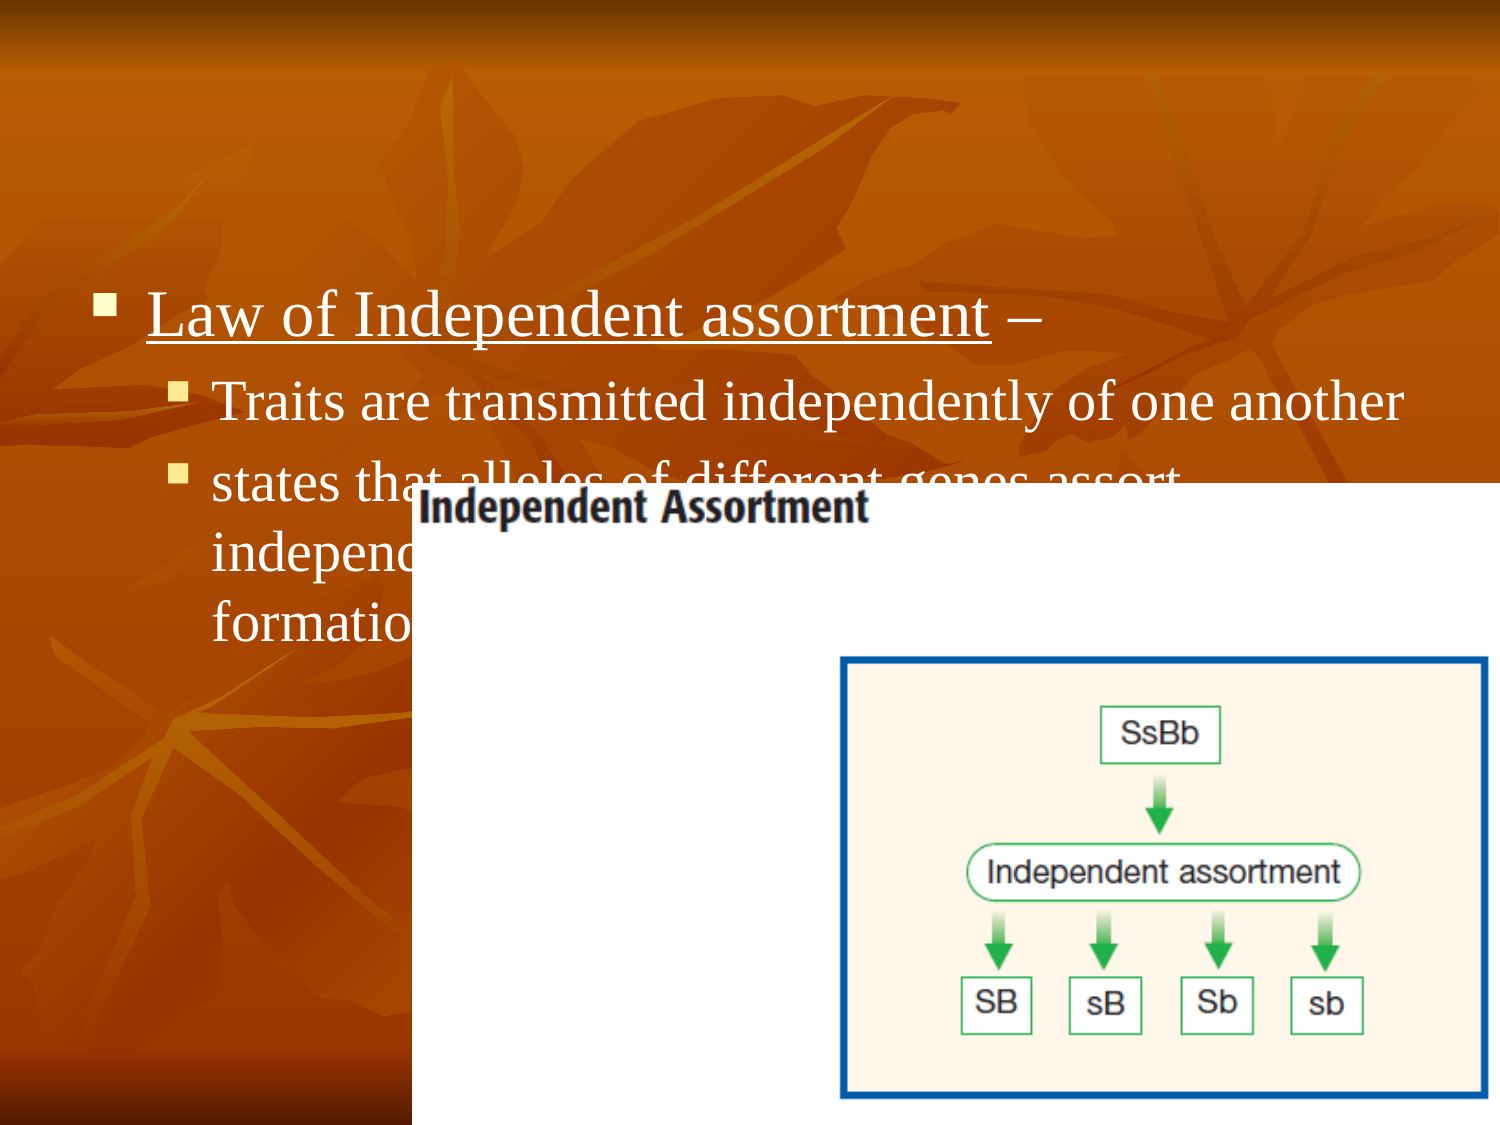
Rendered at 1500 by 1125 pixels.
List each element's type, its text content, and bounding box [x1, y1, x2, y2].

list Law of Independent assortment – Traits are transmitted independently of one another states that alleles of different genes assort independently of one another during gamete formation [74, 262, 1426, 1006]
picture [412, 482, 1500, 1125]
